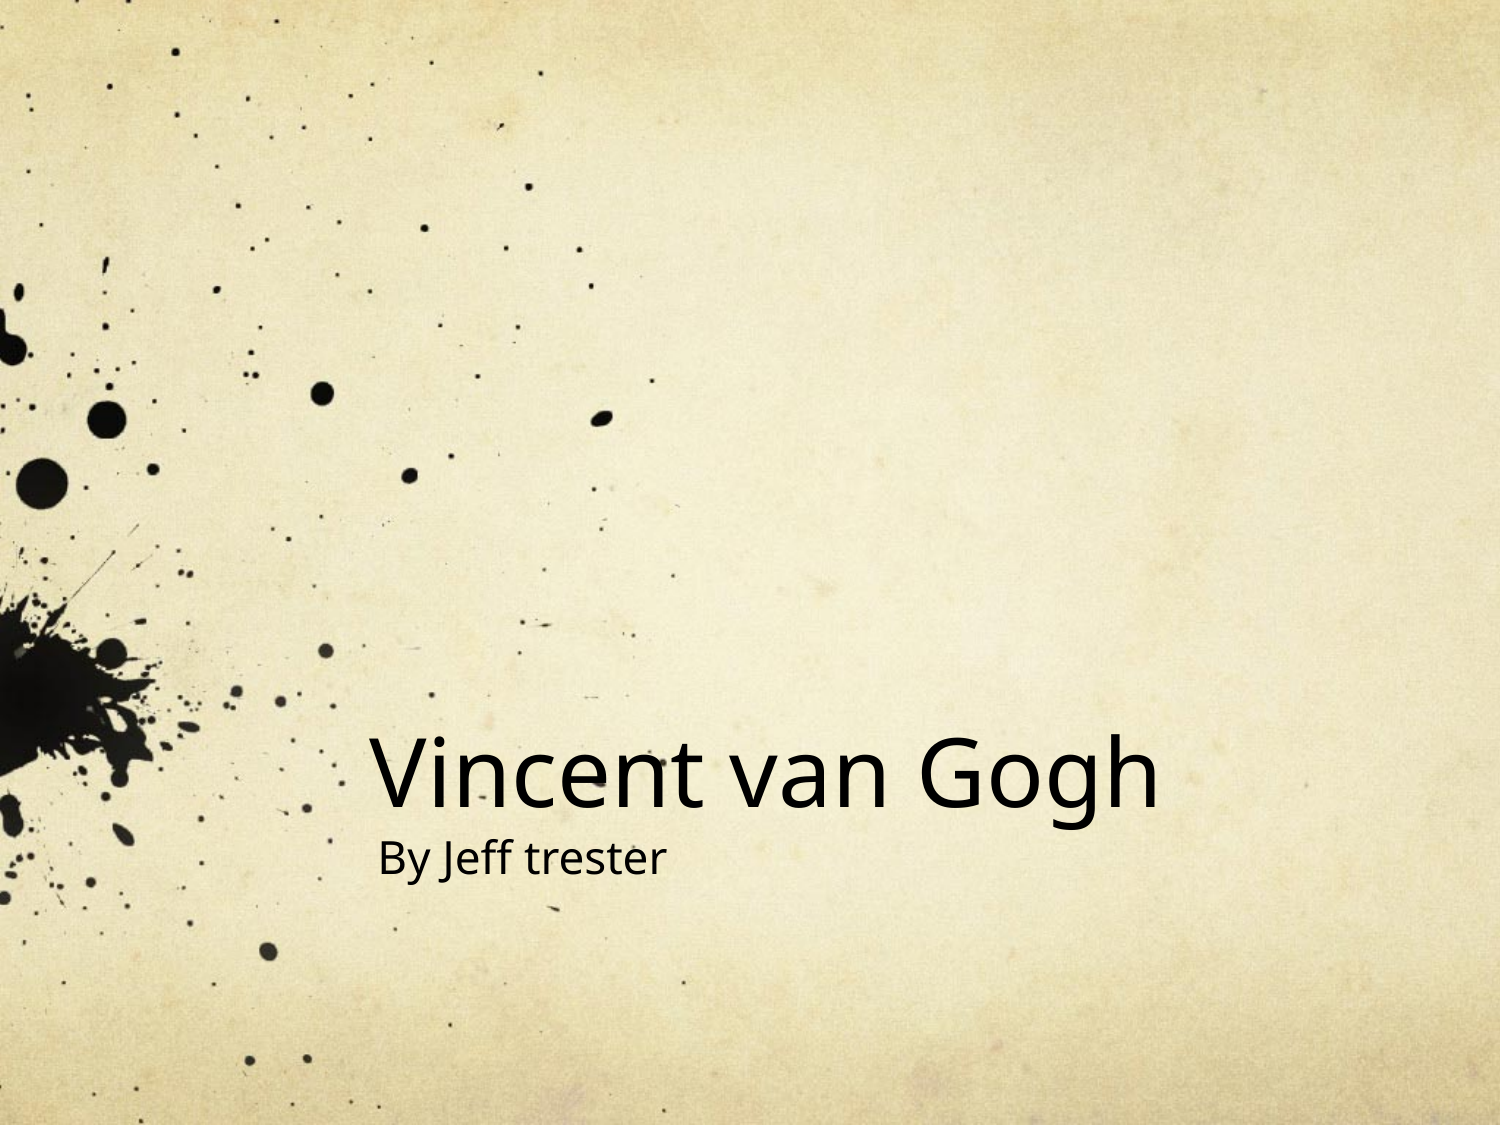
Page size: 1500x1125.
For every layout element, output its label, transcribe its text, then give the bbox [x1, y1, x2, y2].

title Vincent van Gogh [362, 512, 1425, 827]
picture [0, 0, 1500, 1125]
subtitle By Jeff trester [362, 829, 1425, 1023]
